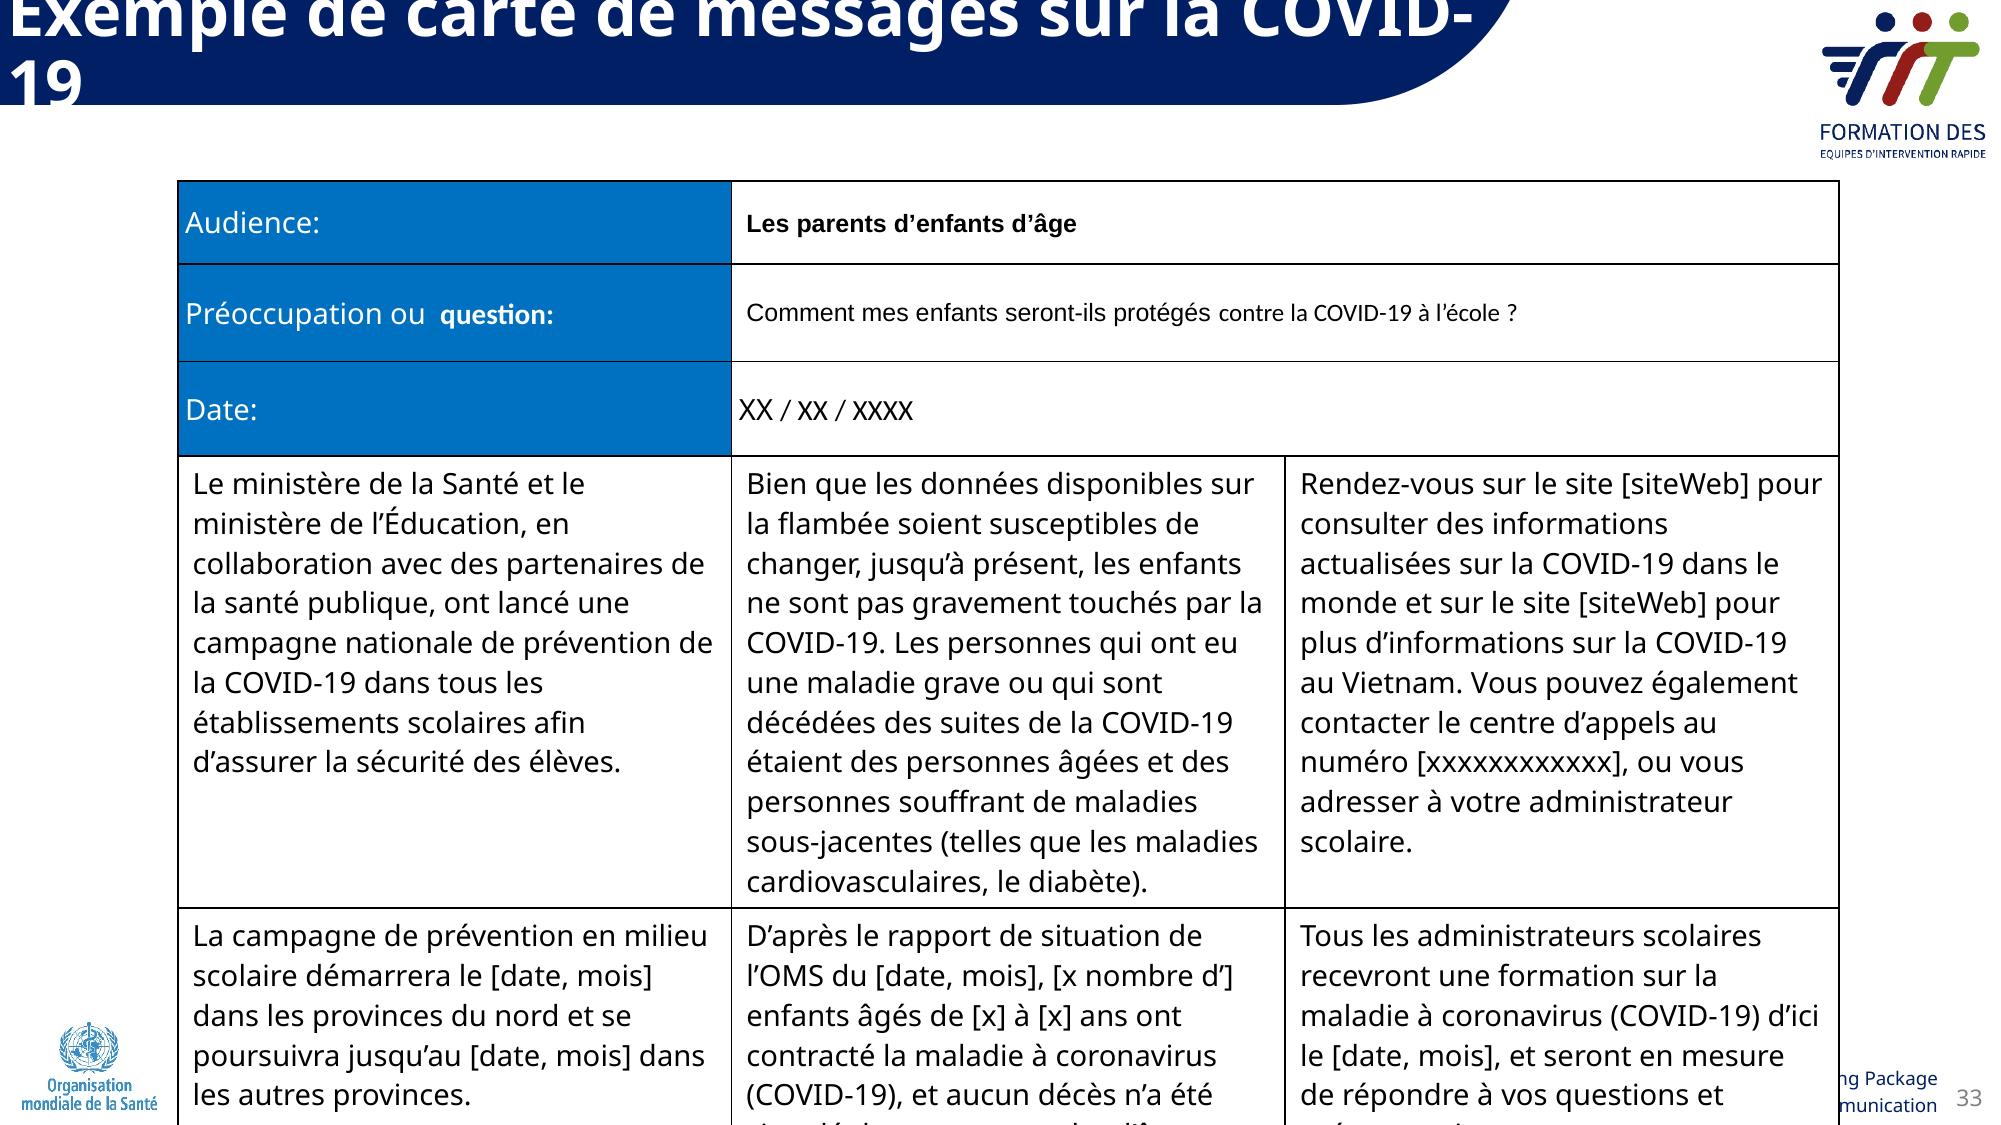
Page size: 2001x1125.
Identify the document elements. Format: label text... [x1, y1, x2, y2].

table_cell Bien que les données disponibles sur la flambée soient susceptibles de changer, jusqu’à présent, les enfants ne sont pas gravement touchés par la COVID-19. Les personnes qui ont eu une maladie grave ou qui sont décédées des suites de la COVID-19 étaient des personnes âgées et des personnes souffrant de maladies sous-jacentes (telles que les maladies cardiovasculaires, le diabète). [732, 457, 1284, 907]
table_cell La campagne de prévention en milieu scolaire démarrera le [date, mois] dans les provinces du nord et se poursuivra jusqu’au [date, mois] dans les autres provinces. [179, 909, 731, 1125]
table_header Les parents d’enfants d’âge scolaire [732, 182, 1838, 263]
table_cell ​Comment mes enfants seront-ils protégés contre la COVID-19 à l’école ? [732, 265, 1838, 361]
table_cell D’après le rapport de situation de l’OMS du [date, mois], [x nombre d’] enfants âgés de [x] à [x] ans ont contracté la maladie à coronavirus (COVID-19), et aucun décès n’a été signalé dans cette tranche d’âge. [732, 909, 1284, 1125]
table_header Audience: [179, 182, 731, 263]
table_cell XX / XX / XXXX [732, 362, 1838, 455]
table_cell Rendez-vous sur le site [siteWeb] pour consulter des informations actualisées sur la COVID-19 dans le monde et sur le site [siteWeb] pour plus d’informations sur la COVID-19 au Vietnam. Vous pouvez également contacter le centre d’appels au numéro [xxxxxxxxxxxx], ou vous adresser à votre administrateur scolaire. [1286, 457, 1838, 907]
picture [0, 84, 1533, 105]
picture [1820, 11, 1986, 160]
table_cell Le ministère de la Santé et le ministère de l’Éducation, en collaboration avec des partenaires de la santé publique, ont lancé une campagne nationale de prévention de la COVID-19 dans tous les établissements scolaires afin d’assurer la sécurité des élèves. [179, 457, 731, 907]
picture [20, 1020, 158, 1111]
table_cell Tous les administrateurs scolaires recevront une formation sur la maladie à coronavirus (COVID-19) d’ici le [date, mois], et seront en mesure de répondre à vos questions et préoccupations. [1286, 909, 1838, 1125]
table_cell Date: [179, 362, 731, 455]
text_box Exemple de carte de messages sur la COVID-19 [0, 19, 1539, 84]
picture [0, 0, 1533, 19]
table_cell Préoccupation ou question: [179, 265, 731, 361]
